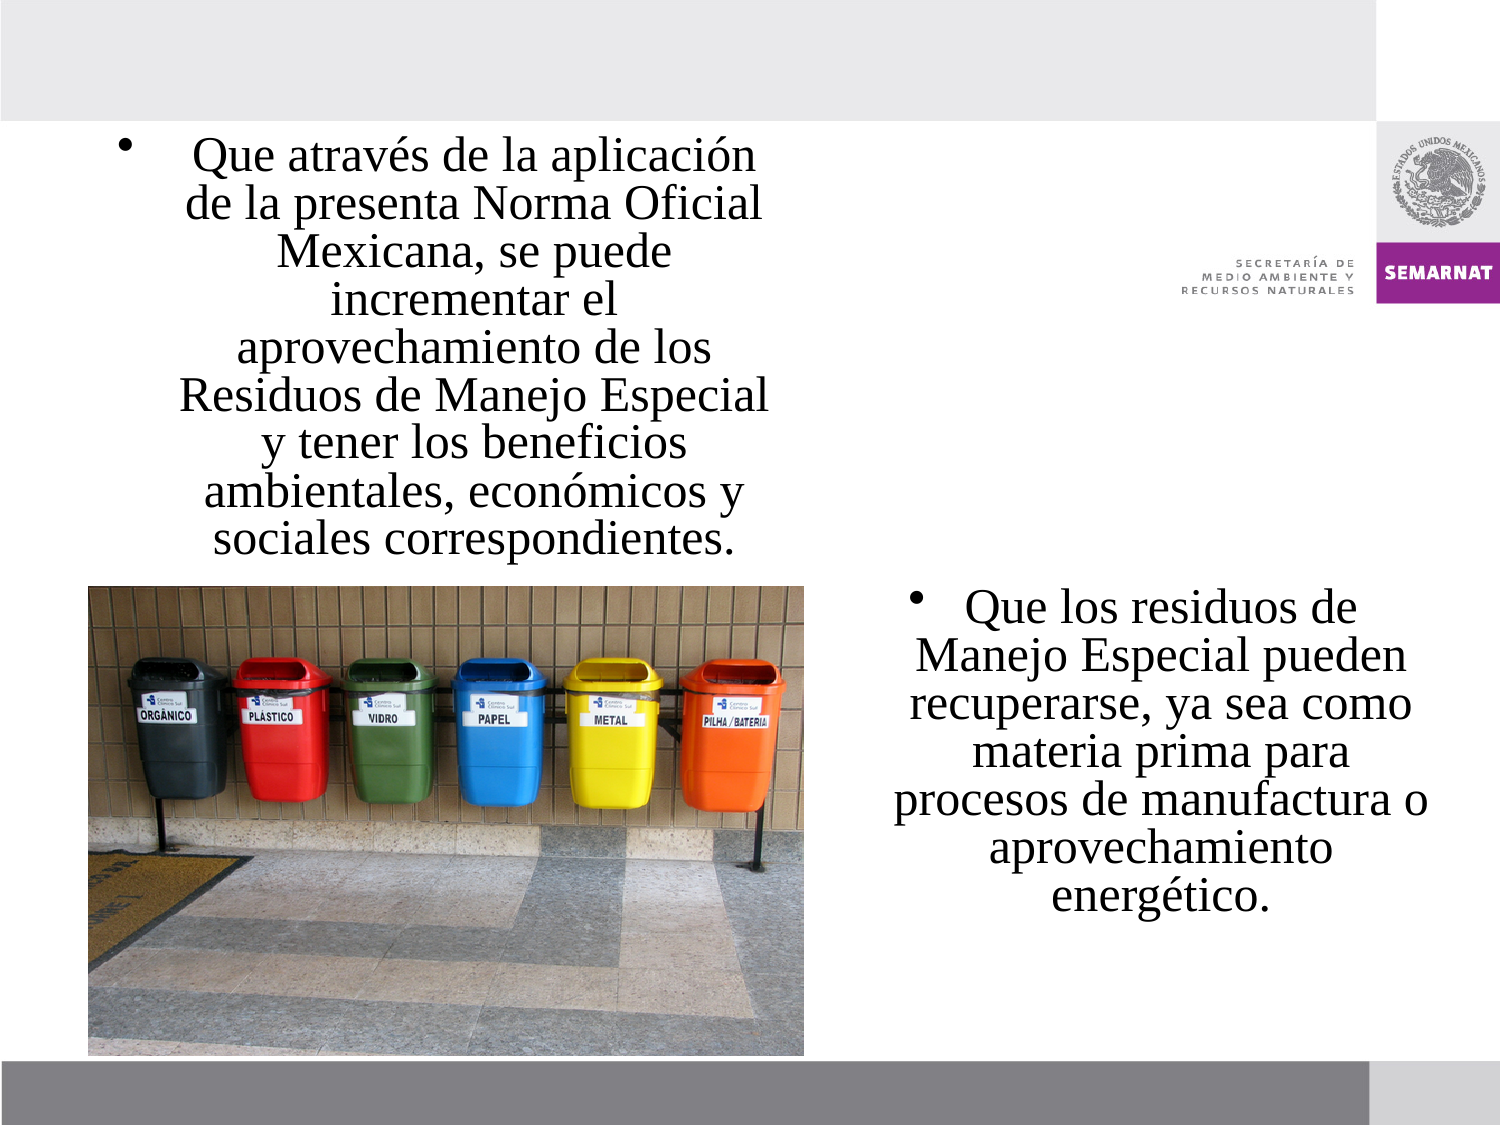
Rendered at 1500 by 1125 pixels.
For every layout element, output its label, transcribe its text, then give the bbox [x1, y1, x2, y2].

picture [0, 0, 1500, 1125]
list Que los residuos de Manejo Especial pueden recuperarse, ya sea como materia prima para procesos de manufactura o aprovechamiento energético. [820, 449, 1446, 1036]
list Que através de la aplicación de la presenta Norma Oficial Mexicana, se puede incrementar el aprovechamiento de los Residuos de Manejo Especial y tener los beneficios ambientales, económicos y sociales correspondientes. [76, 125, 798, 611]
